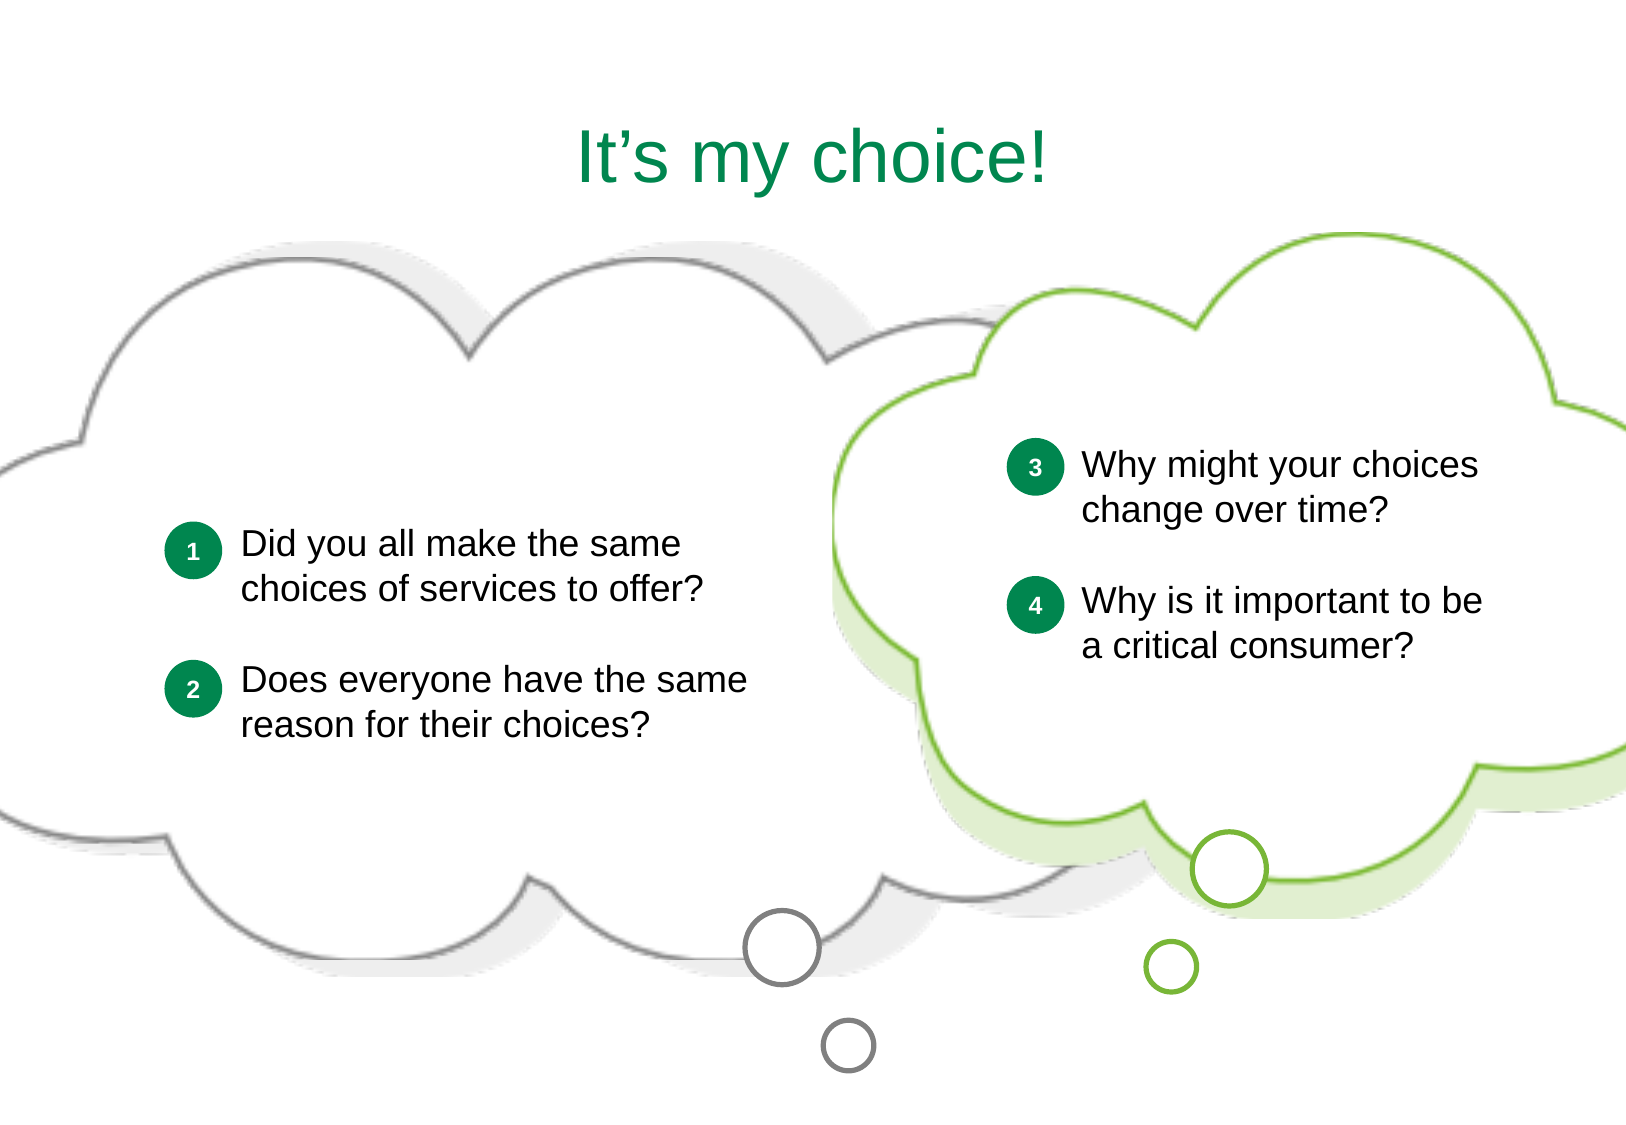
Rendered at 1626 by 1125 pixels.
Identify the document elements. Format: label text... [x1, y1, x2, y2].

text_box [164, 521, 223, 580]
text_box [831, 231, 1625, 993]
title It’s my choice! [0, 118, 1625, 199]
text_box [1006, 437, 1065, 496]
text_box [0, 241, 1297, 1072]
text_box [1006, 575, 1065, 634]
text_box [164, 659, 223, 718]
